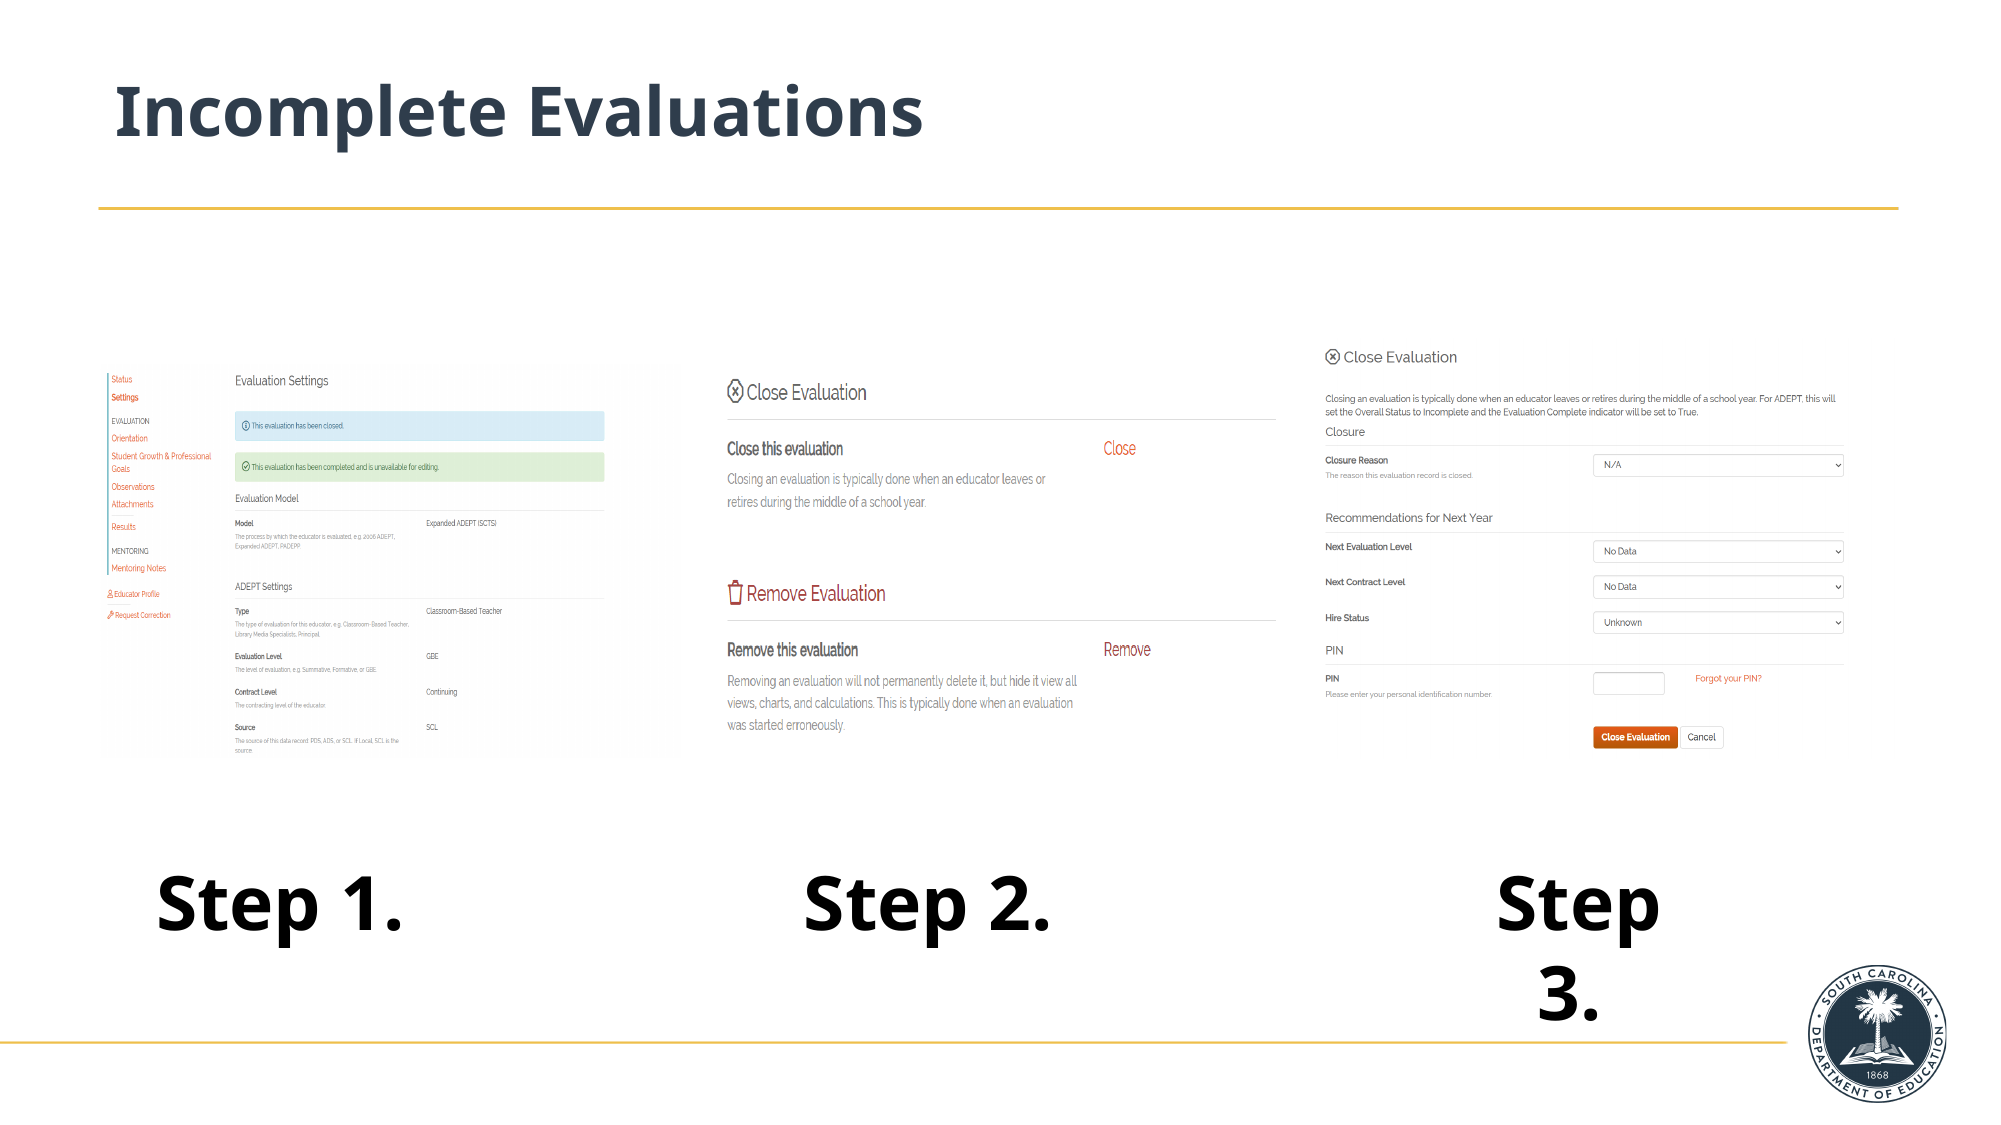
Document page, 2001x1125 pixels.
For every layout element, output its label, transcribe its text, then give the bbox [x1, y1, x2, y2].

picture [1808, 965, 1947, 1103]
text_box Step 3. [1440, 847, 1719, 1043]
title Incomplete Evaluations [100, 59, 1895, 180]
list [1313, 337, 1895, 759]
text_box Step 1. [100, 847, 461, 953]
text_box Step 2. [775, 847, 1082, 953]
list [99, 363, 681, 759]
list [695, 337, 1277, 758]
